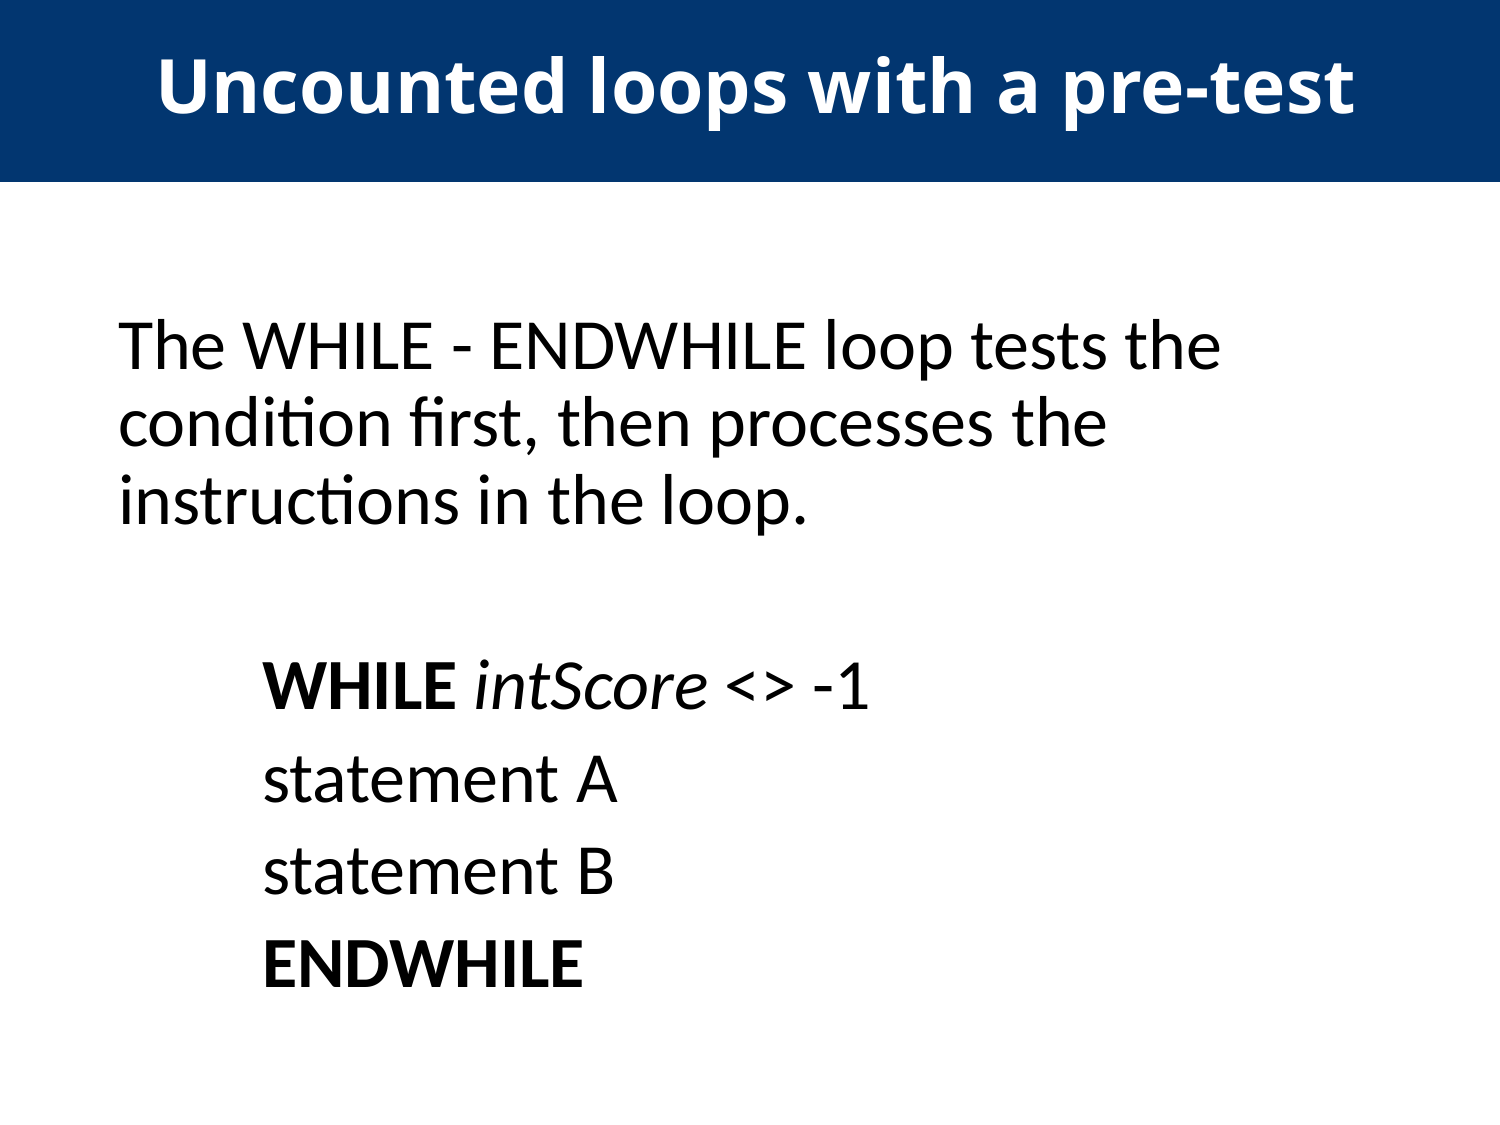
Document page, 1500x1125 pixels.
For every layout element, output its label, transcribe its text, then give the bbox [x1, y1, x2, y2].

text_box [0, 0, 1500, 182]
text_box Uncounted loops with a pre-test [29, 30, 1483, 136]
list The WHILE - ENDWHILE loop tests the condition first, then processes the instructions in the loop. WHILE intScore <> -1 statement A statement B ENDWHILE [103, 299, 1397, 1014]
